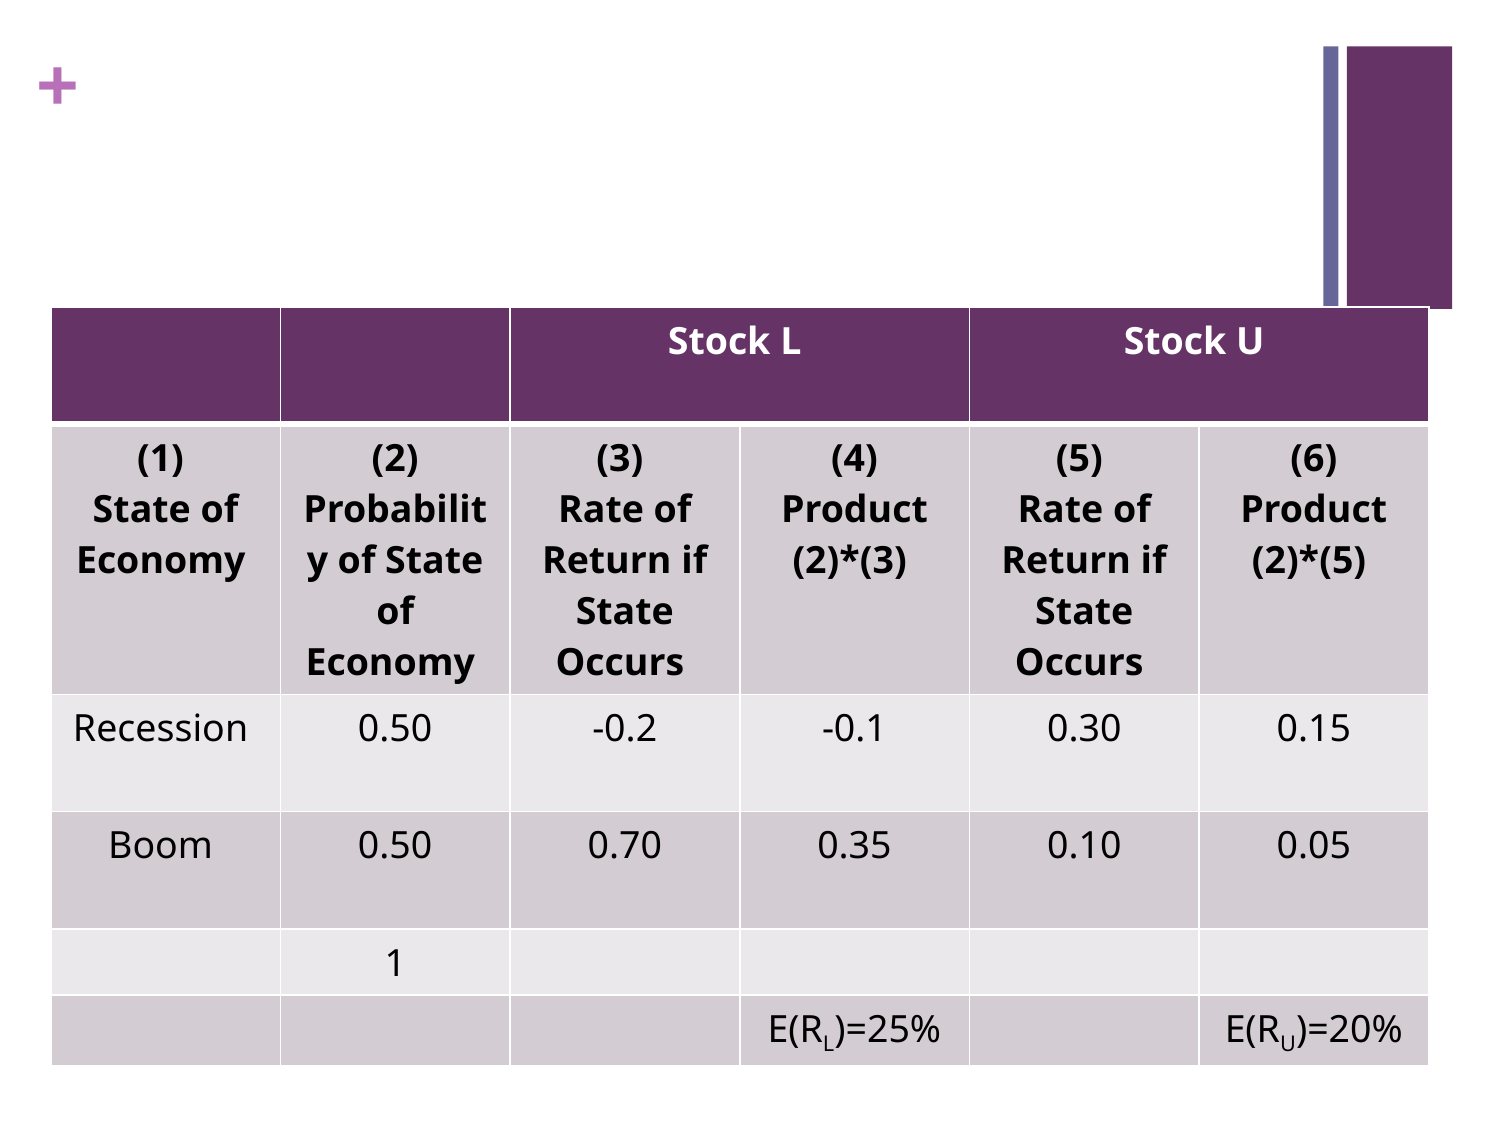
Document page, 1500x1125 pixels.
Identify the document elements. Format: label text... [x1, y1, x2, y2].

table_header Stock U [970, 308, 1428, 421]
table_cell [281, 996, 509, 1065]
table_cell 0.05 [1200, 812, 1428, 928]
table_cell [741, 930, 969, 994]
table_cell (6) Product (2)*(5) [1200, 427, 1428, 694]
table_cell (2) Probability of State of Economy [281, 427, 509, 694]
table_cell [511, 930, 739, 994]
table_cell (4) Product (2)*(3) [741, 427, 969, 694]
table_cell E(RL)=25% [741, 996, 969, 1065]
table_cell (3) Rate of Return if State Occurs [511, 427, 739, 694]
table_cell Recession [52, 695, 280, 811]
table_cell 0.50 [281, 812, 509, 928]
table_cell (5) Rate of Return if State Occurs [970, 427, 1198, 694]
table_cell 0.50 [281, 695, 509, 811]
table_cell E(RU)=20% [1200, 996, 1428, 1065]
table_cell -0.1 [741, 695, 969, 811]
table_cell [970, 930, 1198, 994]
table_header [281, 308, 509, 421]
table_cell (1) State of Economy [52, 427, 280, 694]
table_cell 0.35 [741, 812, 969, 928]
table_cell [511, 996, 739, 1065]
table_cell -0.2 [511, 695, 739, 811]
table_cell [1200, 930, 1428, 994]
table_cell 1 [281, 930, 509, 994]
table_cell Boom [52, 812, 280, 928]
table_cell [52, 996, 280, 1065]
table_cell 0.10 [970, 812, 1198, 928]
table_cell [52, 930, 280, 994]
table_cell [970, 996, 1198, 1065]
table_cell 0.70 [511, 812, 739, 928]
table_cell 0.30 [970, 695, 1198, 811]
table_header [52, 308, 280, 421]
table_header Stock L [511, 308, 969, 421]
table_cell 0.15 [1200, 695, 1428, 811]
